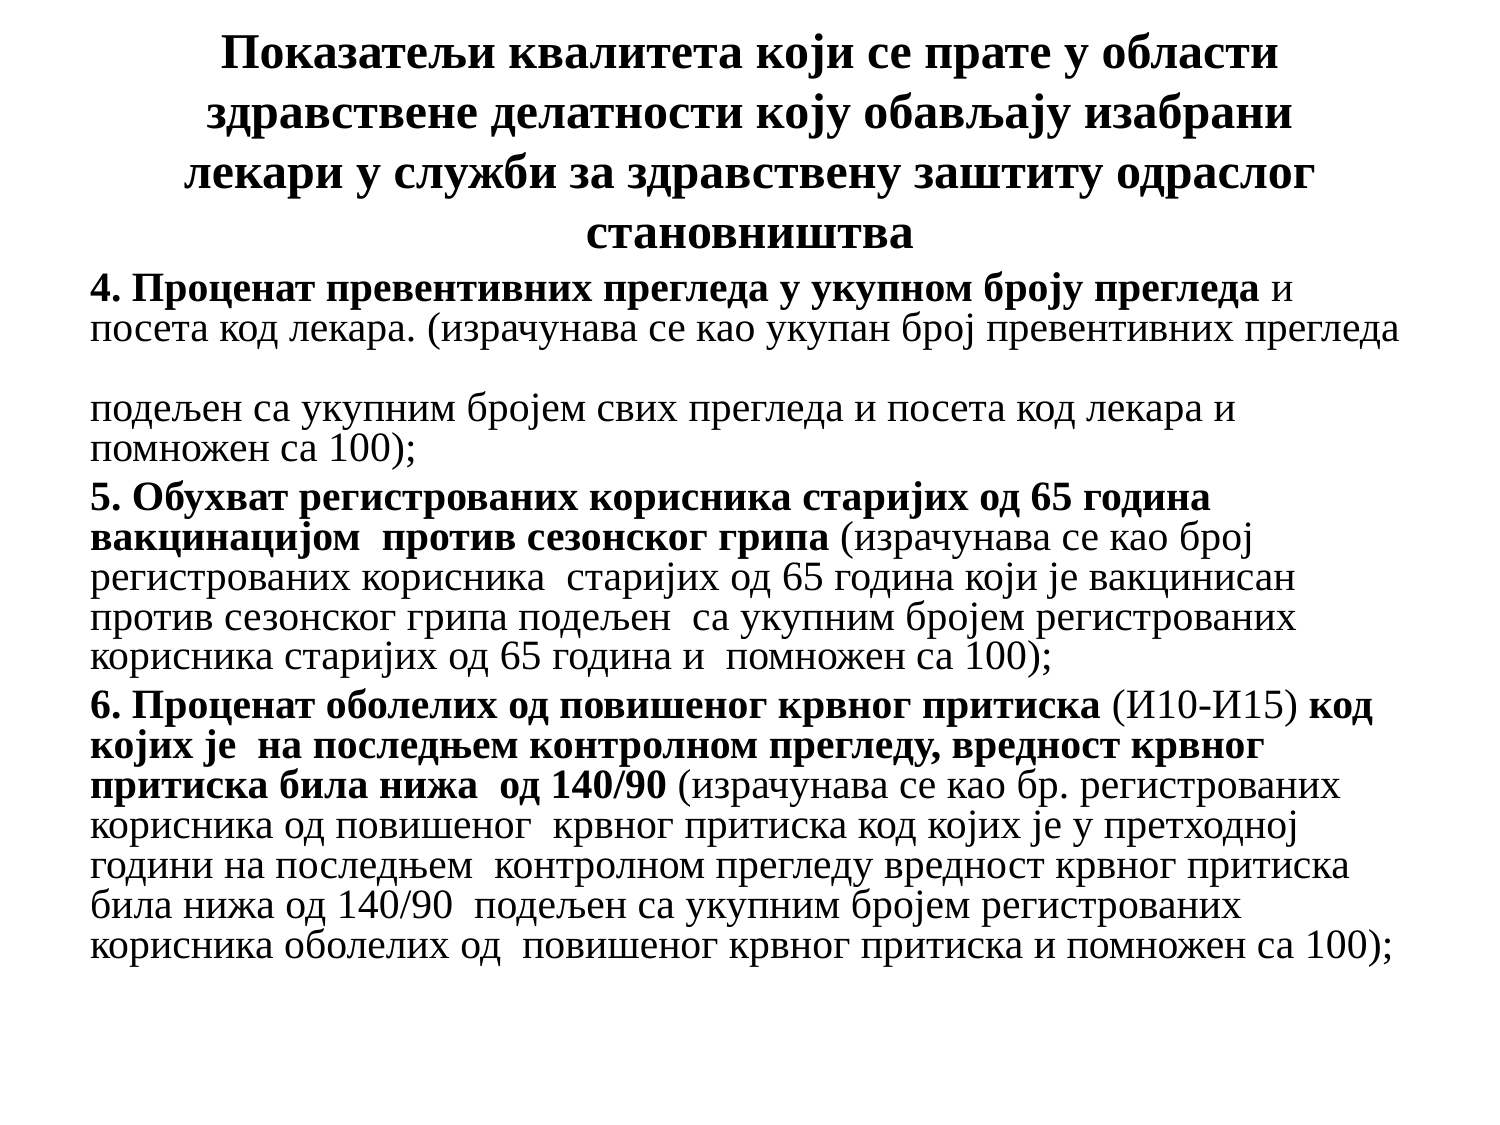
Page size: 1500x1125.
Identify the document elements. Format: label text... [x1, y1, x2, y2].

list 4. Проценат превентивних прегледа у укупном броју прегледа и посета код лекара. (израчунава се као укупан број превентивних прегледа подељен са укупним бројем свих прегледа и посета код лекара и помножен са 100); 5. Обухват регистрованих корисника старијих од 65 година вакцинацијом против сезонског грипа (израчунава се као број регистрованих корисника старијих од 65 година који је вакцинисан против сезонског грипа подељен са укупним бројем регистрованих корисника старијих од 65 година и помножен са 100); 6. Проценат оболелих од повишеног крвног притиска (И10-И15) код којих је на последњем контролном прегледу, вредност крвног притиска била нижа од 140/90 (израчунава се као бр. регистрованих корисника од повишеног крвног притиска код којих је у претходној години на последњем контролном прегледу вредност крвног притиска била нижа од 140/90 подељен са укупним бројем регистрованих корисника оболелих од повишеног крвног притиска и помножен са 100); [75, 262, 1425, 1005]
title Показатељи квалитета који се прате у области здравствене делатности коју обављају изабрани лекари у служби за здравствену заштиту одраслог становништва [75, 45, 1425, 233]
